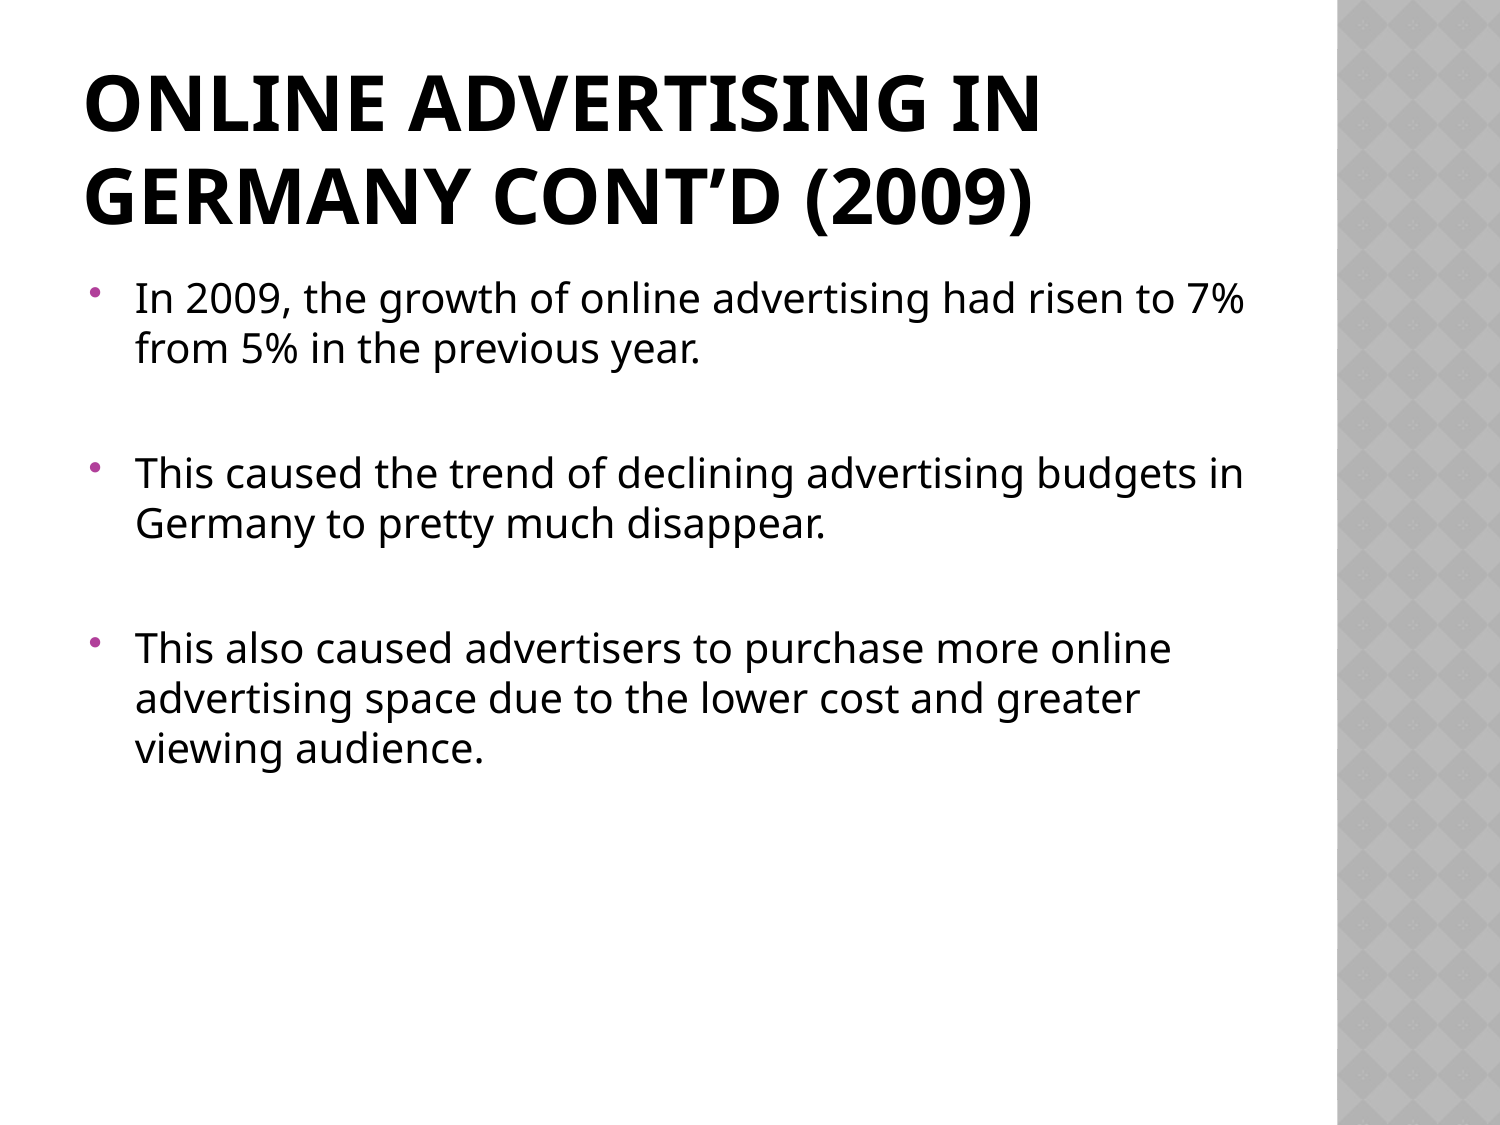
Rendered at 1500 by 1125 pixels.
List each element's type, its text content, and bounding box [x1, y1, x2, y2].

title Online Advertising in Germany Cont’d (2009) [75, 52, 1263, 240]
list In 2009, the growth of online advertising had risen to 7% from 5% in the previous year. This caused the trend of declining advertising budgets in Germany to pretty much disappear. This also caused advertisers to purchase more online advertising space due to the lower cost and greater viewing audience. [74, 263, 1263, 1060]
